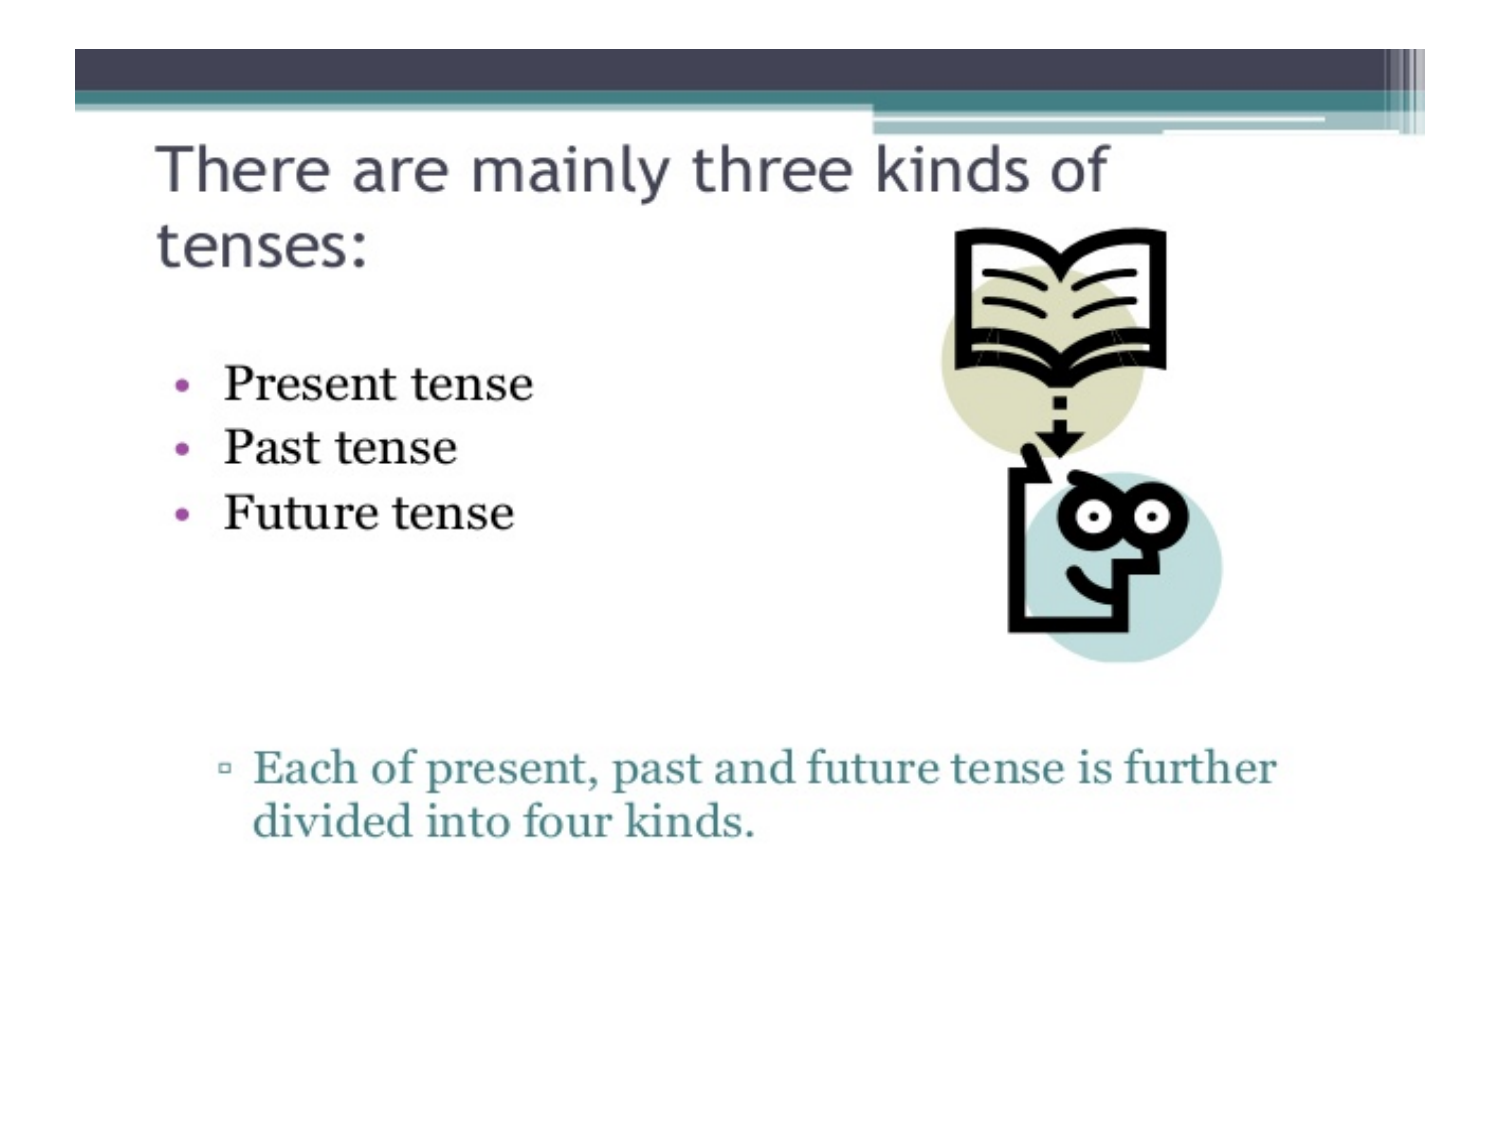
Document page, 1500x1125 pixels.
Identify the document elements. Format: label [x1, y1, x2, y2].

picture [74, 49, 1426, 1001]
